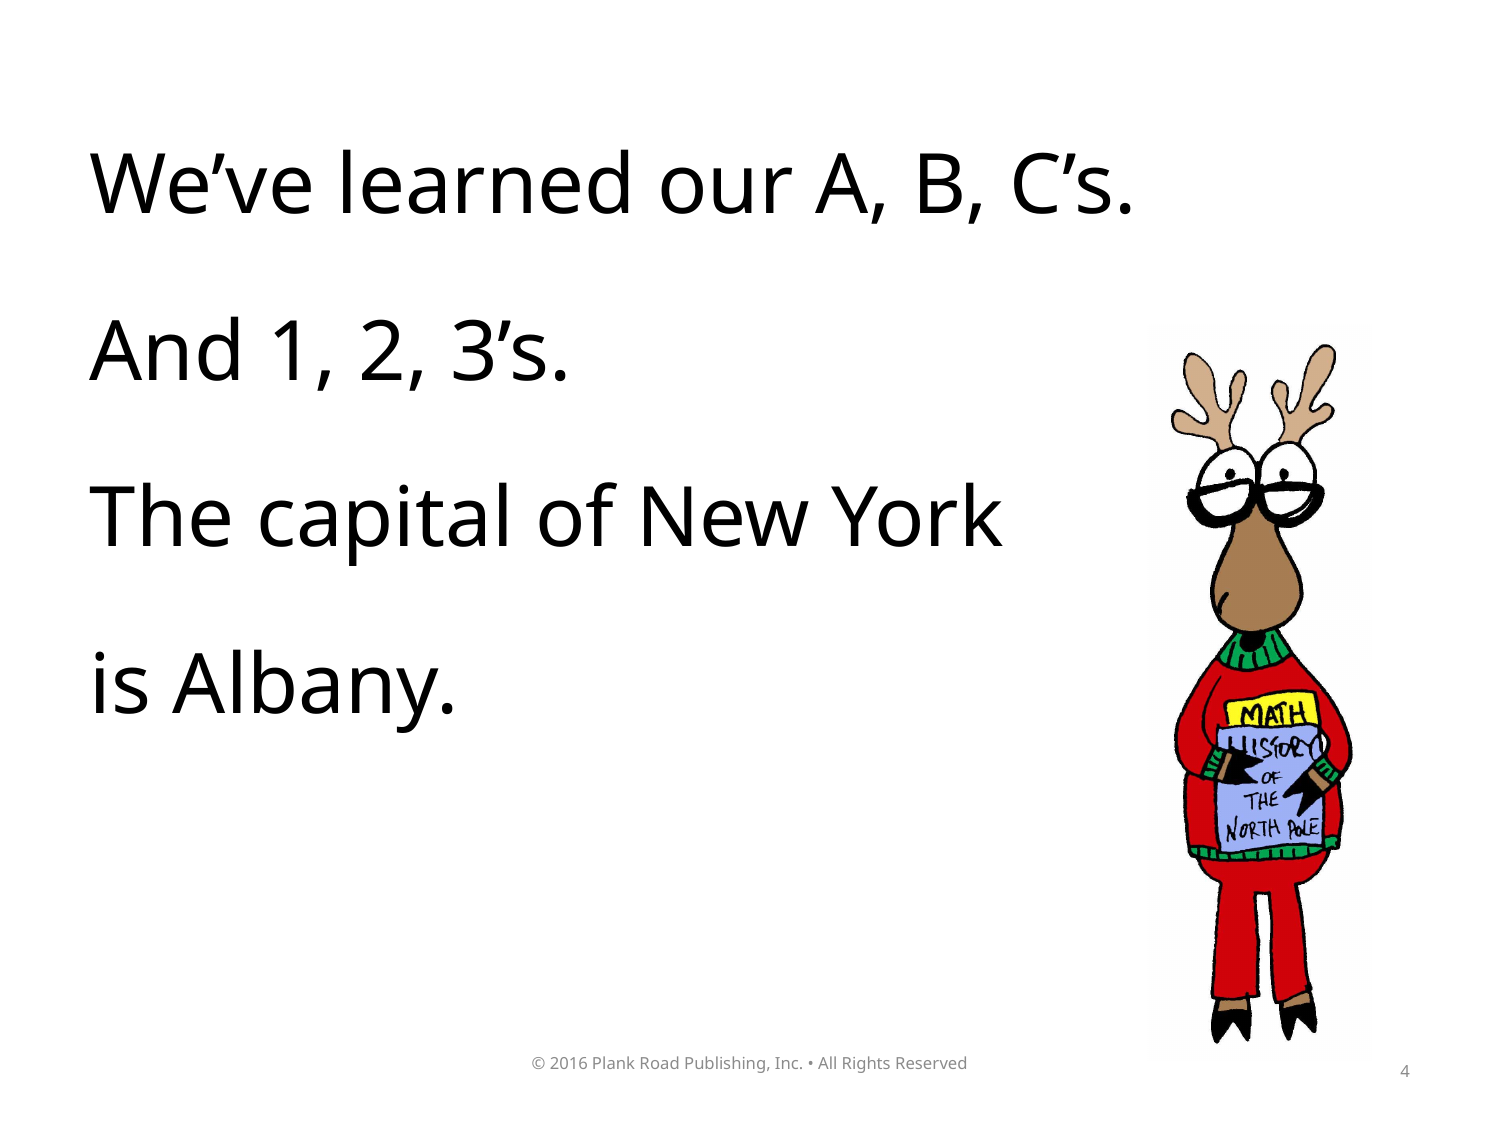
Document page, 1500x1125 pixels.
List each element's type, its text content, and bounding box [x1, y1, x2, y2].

list We’ve learned our A, B, C’s. And 1, 2, 3’s. The capital of New York is Albany. [75, 72, 1425, 1014]
picture [1147, 323, 1373, 1061]
slide_number 4 [1074, 1042, 1425, 1103]
